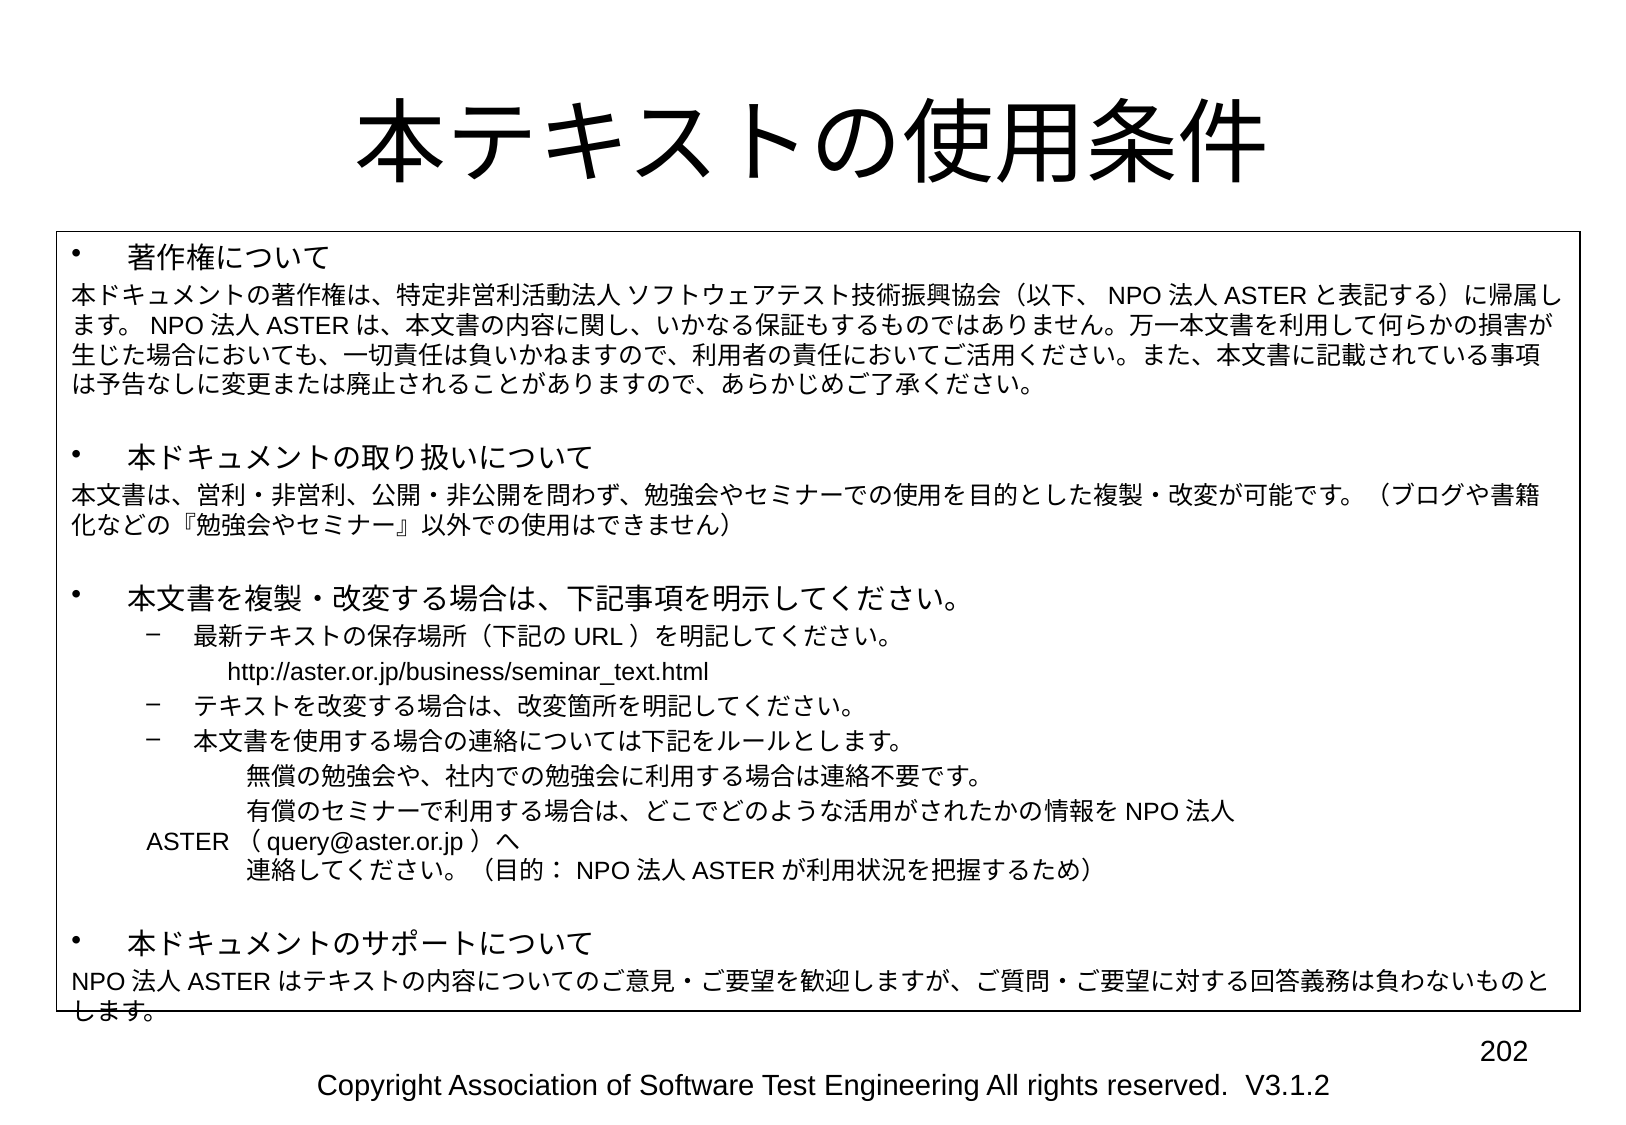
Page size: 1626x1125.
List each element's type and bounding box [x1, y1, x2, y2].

title [80, 44, 1544, 231]
slide_number [1164, 1024, 1544, 1103]
list [56, 231, 1581, 1012]
footer [233, 1058, 1164, 1103]
